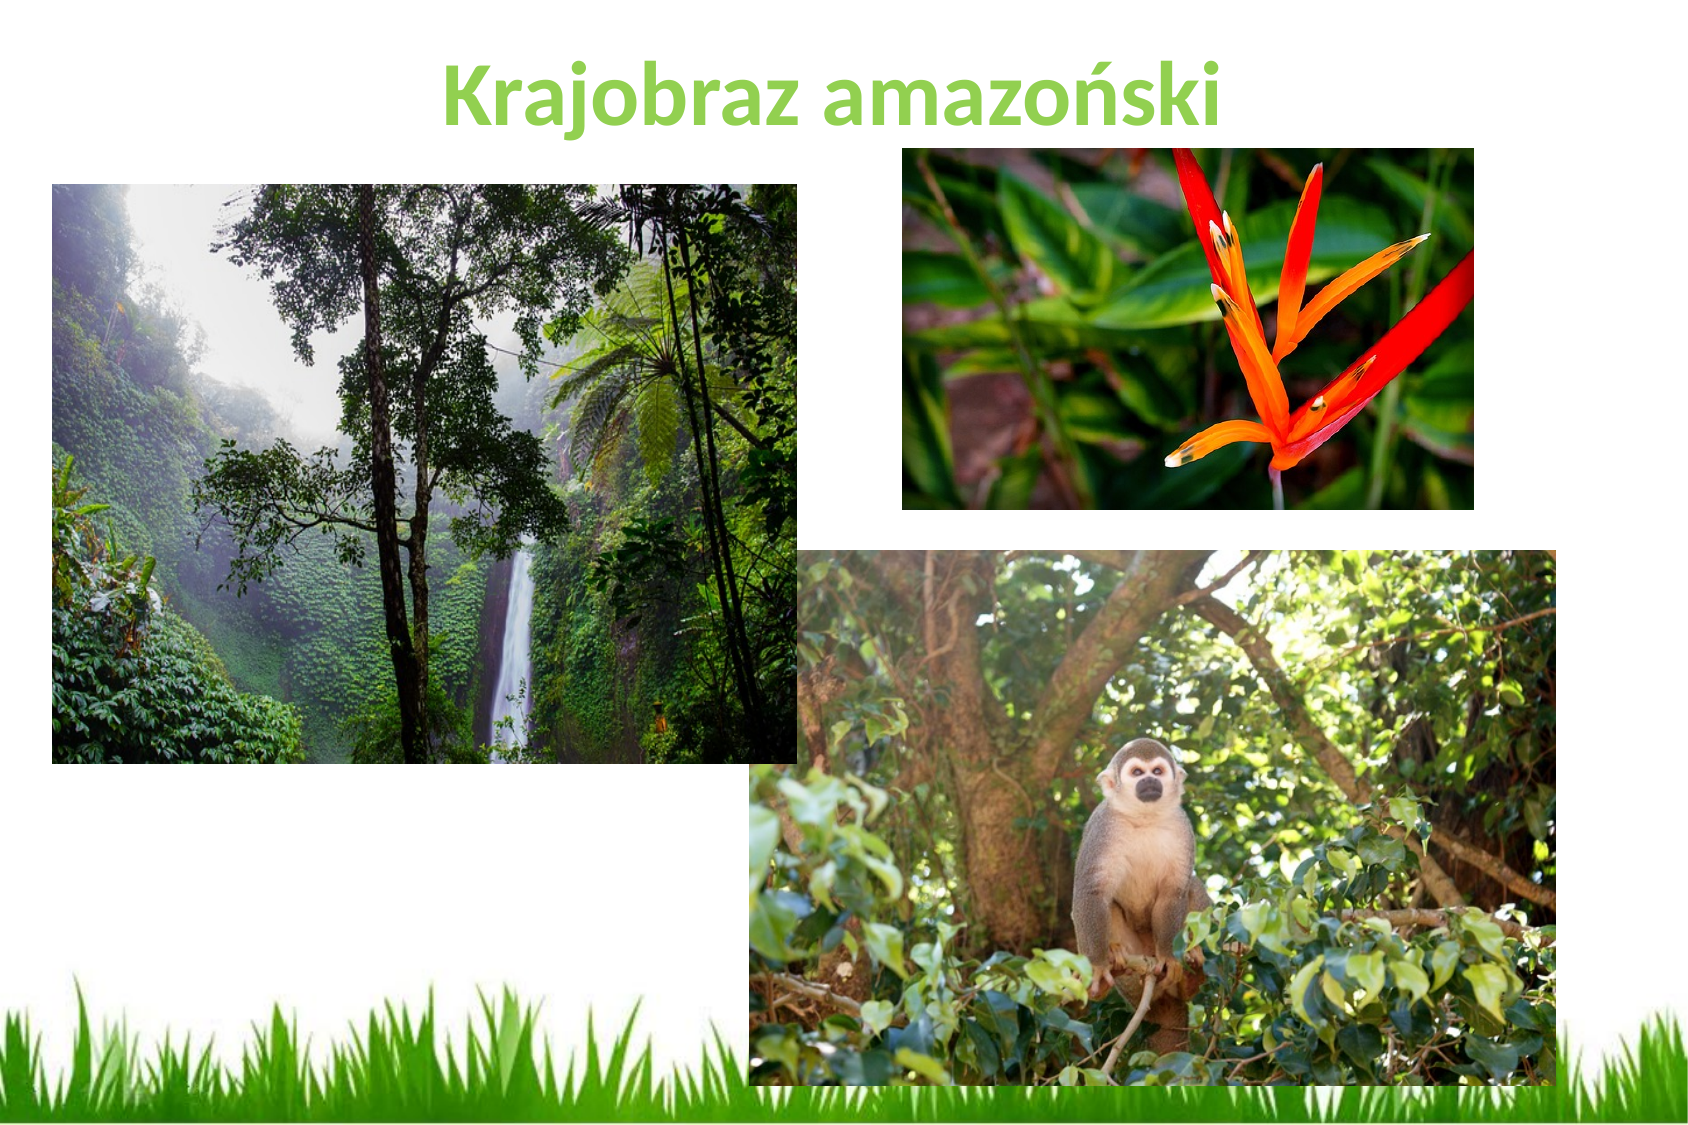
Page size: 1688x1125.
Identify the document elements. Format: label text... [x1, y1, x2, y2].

picture [0, 0, 1688, 1125]
title Krajobraz amazoński [84, 0, 1604, 183]
